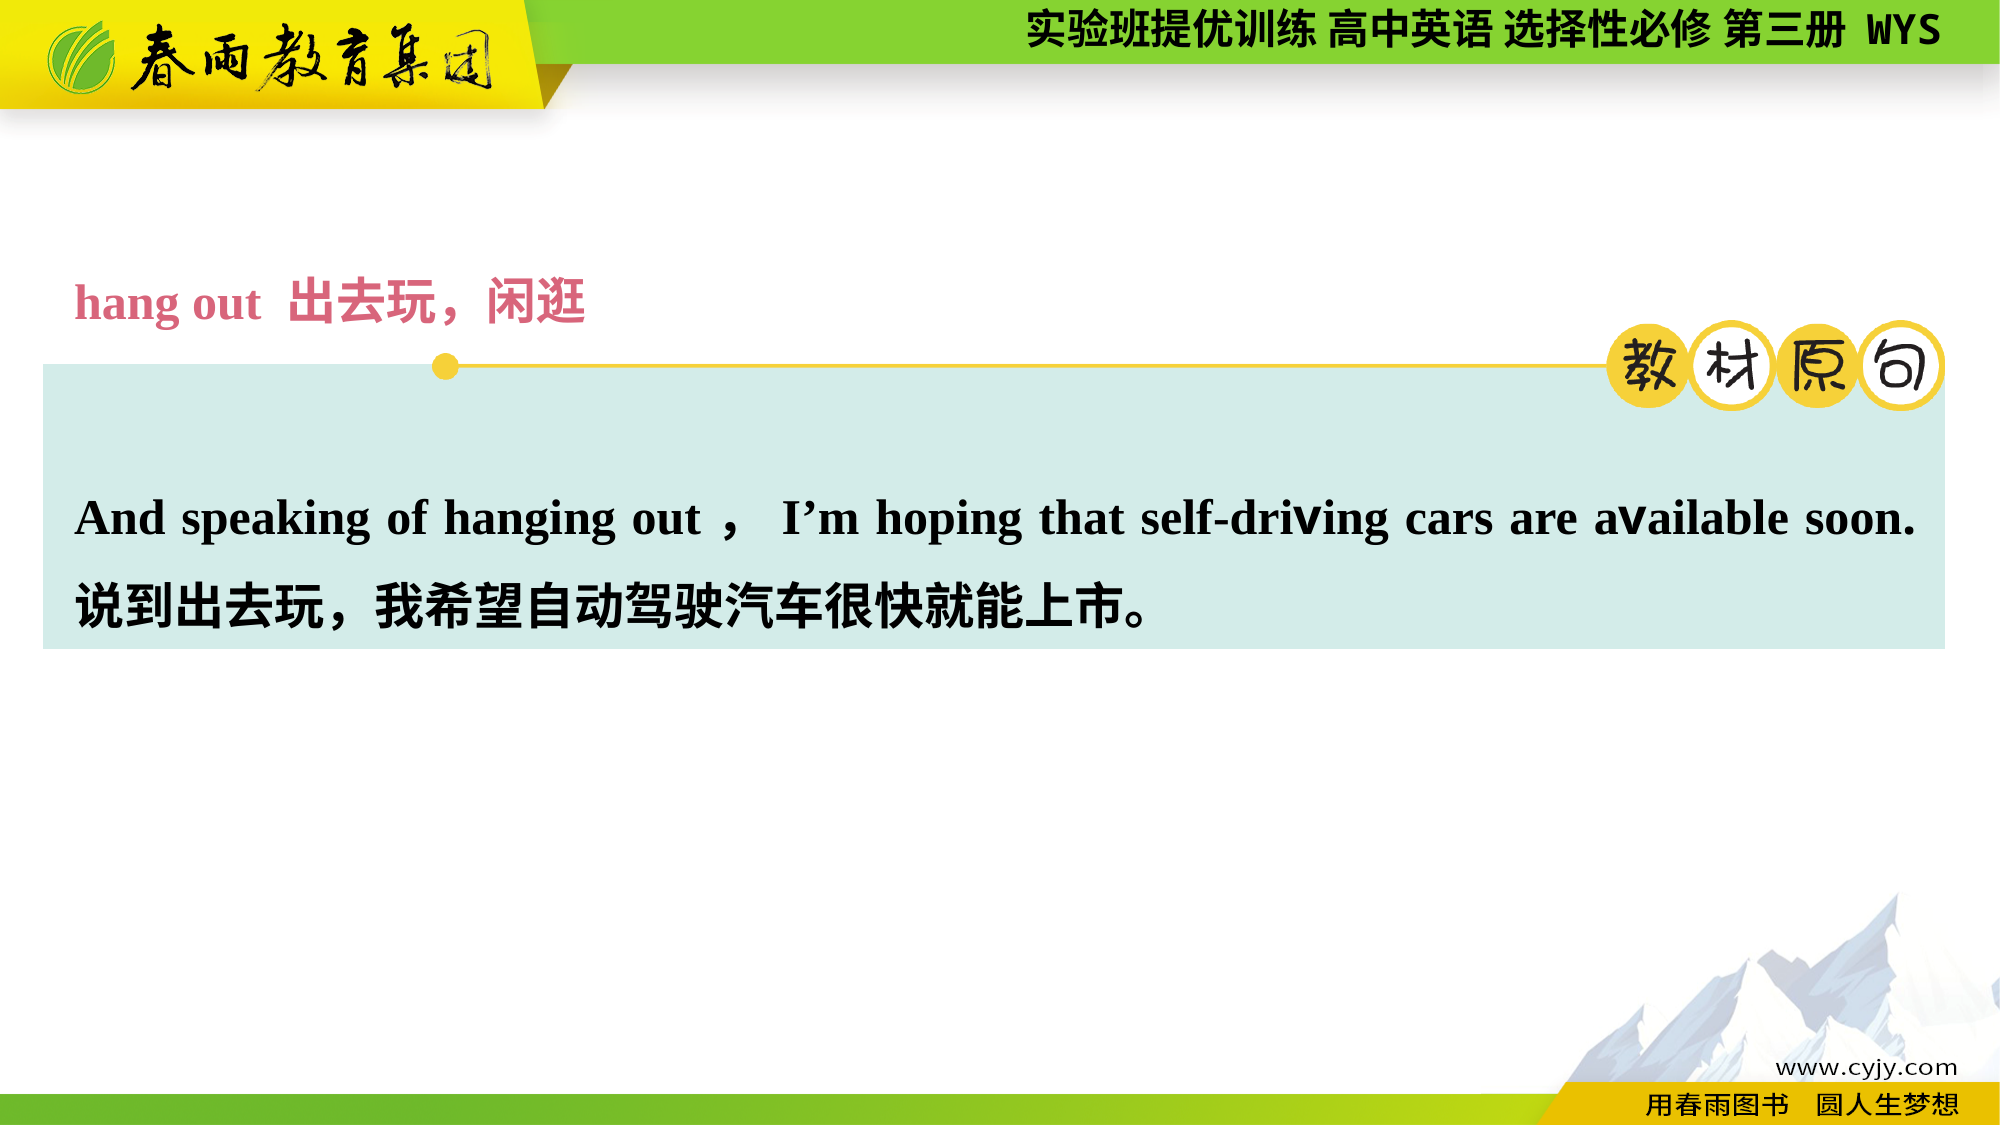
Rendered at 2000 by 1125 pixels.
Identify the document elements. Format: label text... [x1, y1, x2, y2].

picture [0, 0, 2000, 1125]
list hang out 出去玩，闲逛 [59, 231, 1944, 327]
